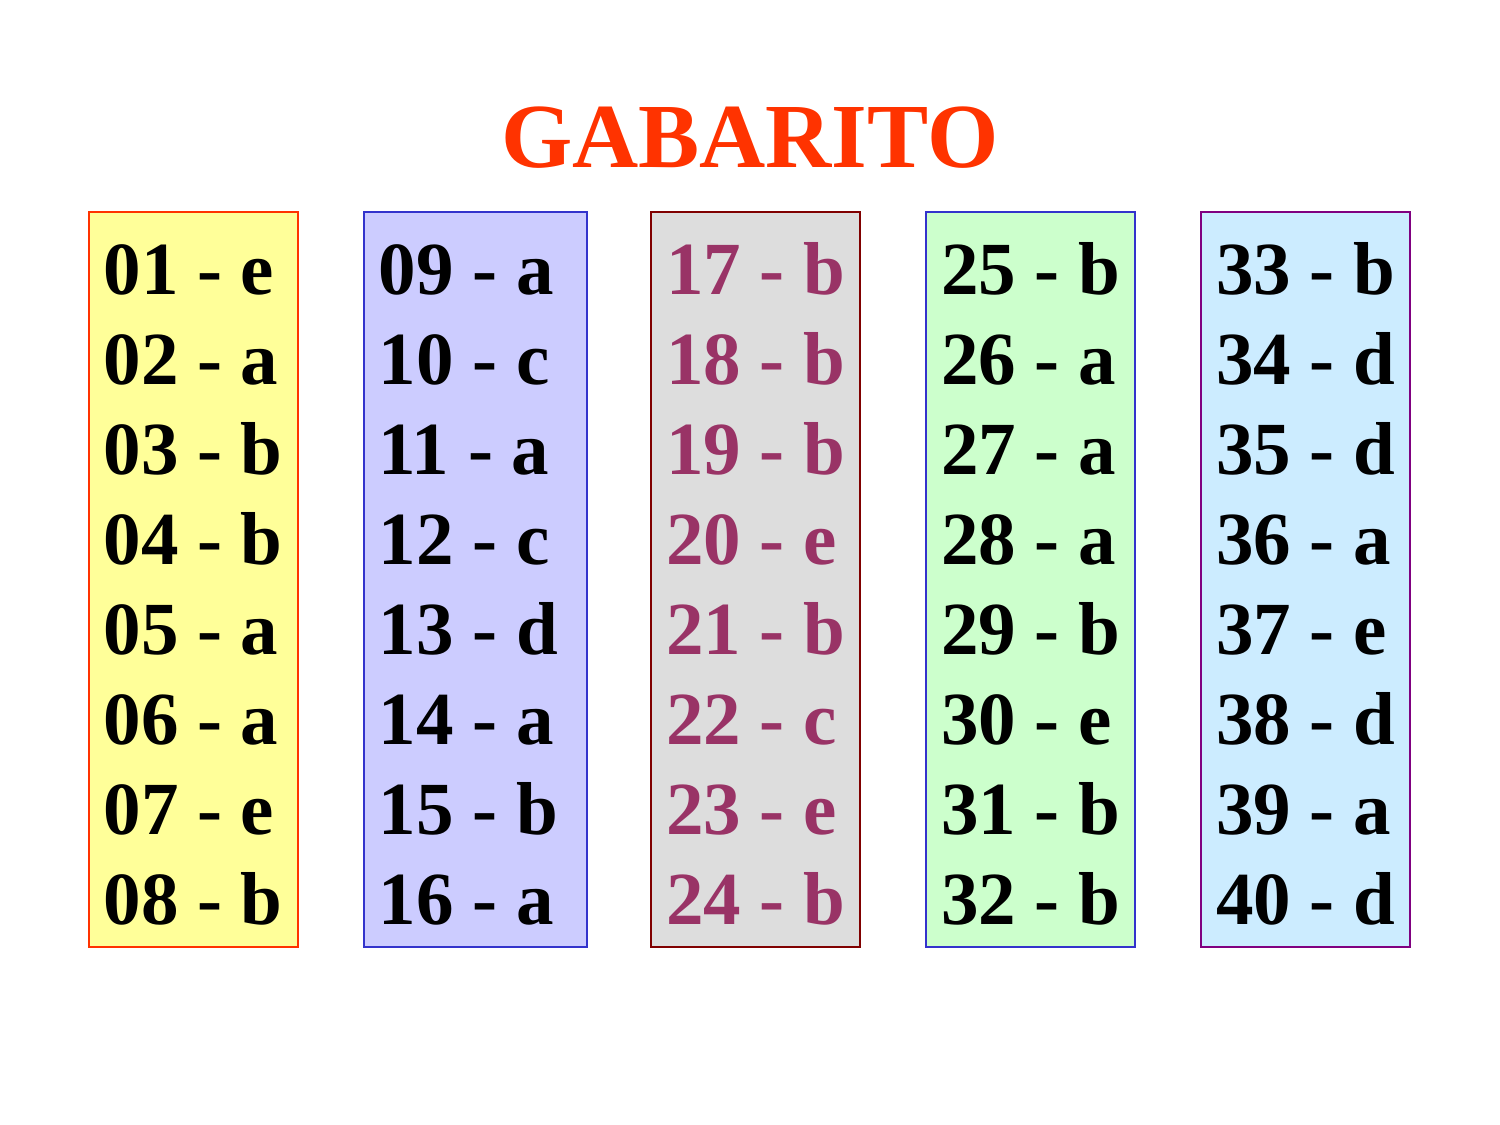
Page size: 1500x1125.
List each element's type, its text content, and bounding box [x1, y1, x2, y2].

text_box 01 - e 02 - a 03 - b 04 - b 05 - a 06 - a 07 - e 08 - b [88, 212, 298, 948]
text_box 17 - b 18 - b 19 - b 20 - e 21 - b 22 - c 23 - e 24 - b [651, 212, 861, 948]
title GABARITO [112, 37, 1388, 225]
text_box 25 - b 26 - a 27 - a 28 - a 29 - b 30 - e 31 - b 32 - b [926, 212, 1136, 948]
text_box 09 - a 10 - c 11 - a 12 - c 13 - d 14 - a 15 - b 16 - a [363, 212, 588, 948]
text_box 33 - b 34 - d 35 - d 36 - a 37 - e 38 - d 39 - a 40 - d [1201, 212, 1411, 948]
